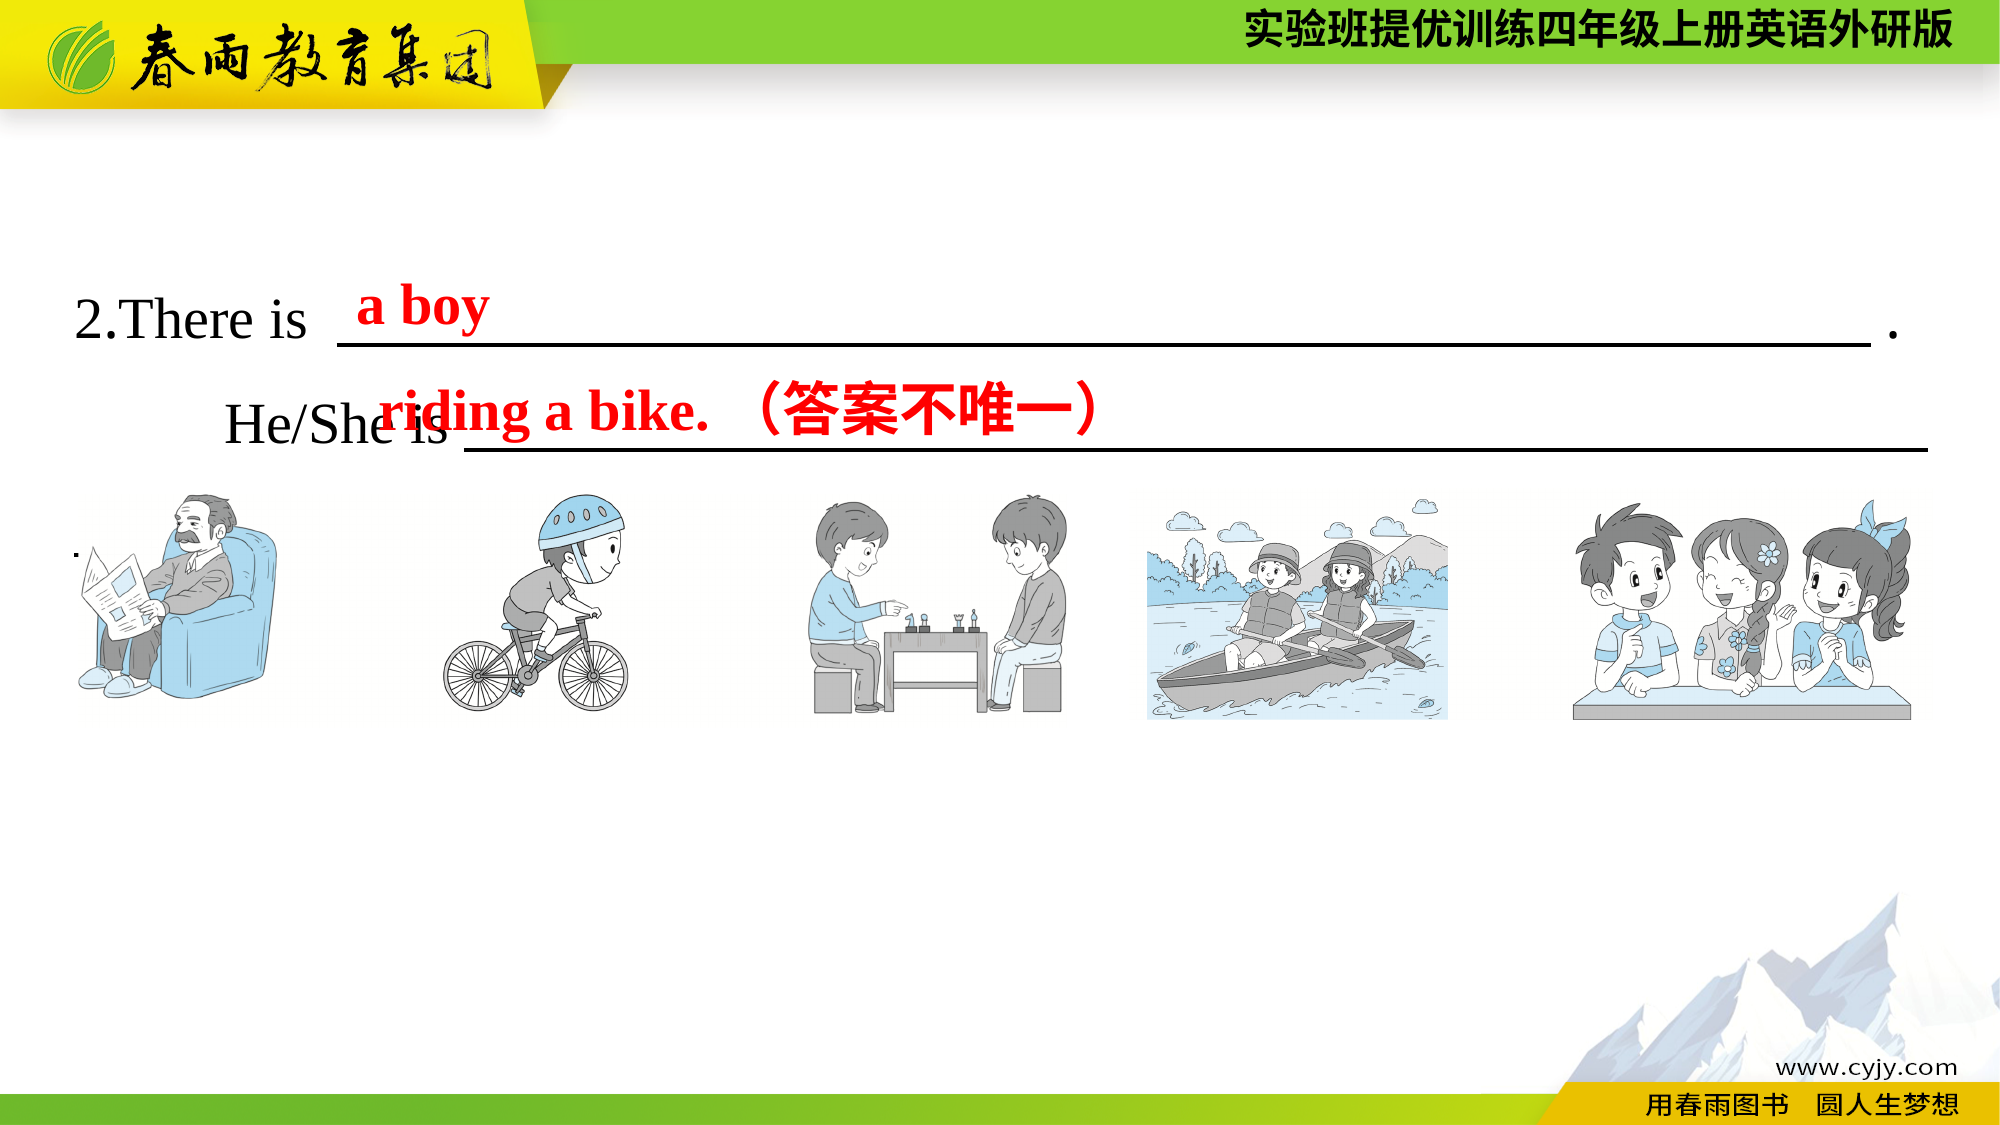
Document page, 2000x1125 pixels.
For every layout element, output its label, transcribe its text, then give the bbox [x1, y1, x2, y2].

picture [0, 0, 2000, 1125]
text_box a boy [341, 223, 590, 344]
text_box riding a bike.（答案不唯一） [363, 329, 1214, 450]
list 2.There is . He/She is . [59, 237, 1944, 891]
